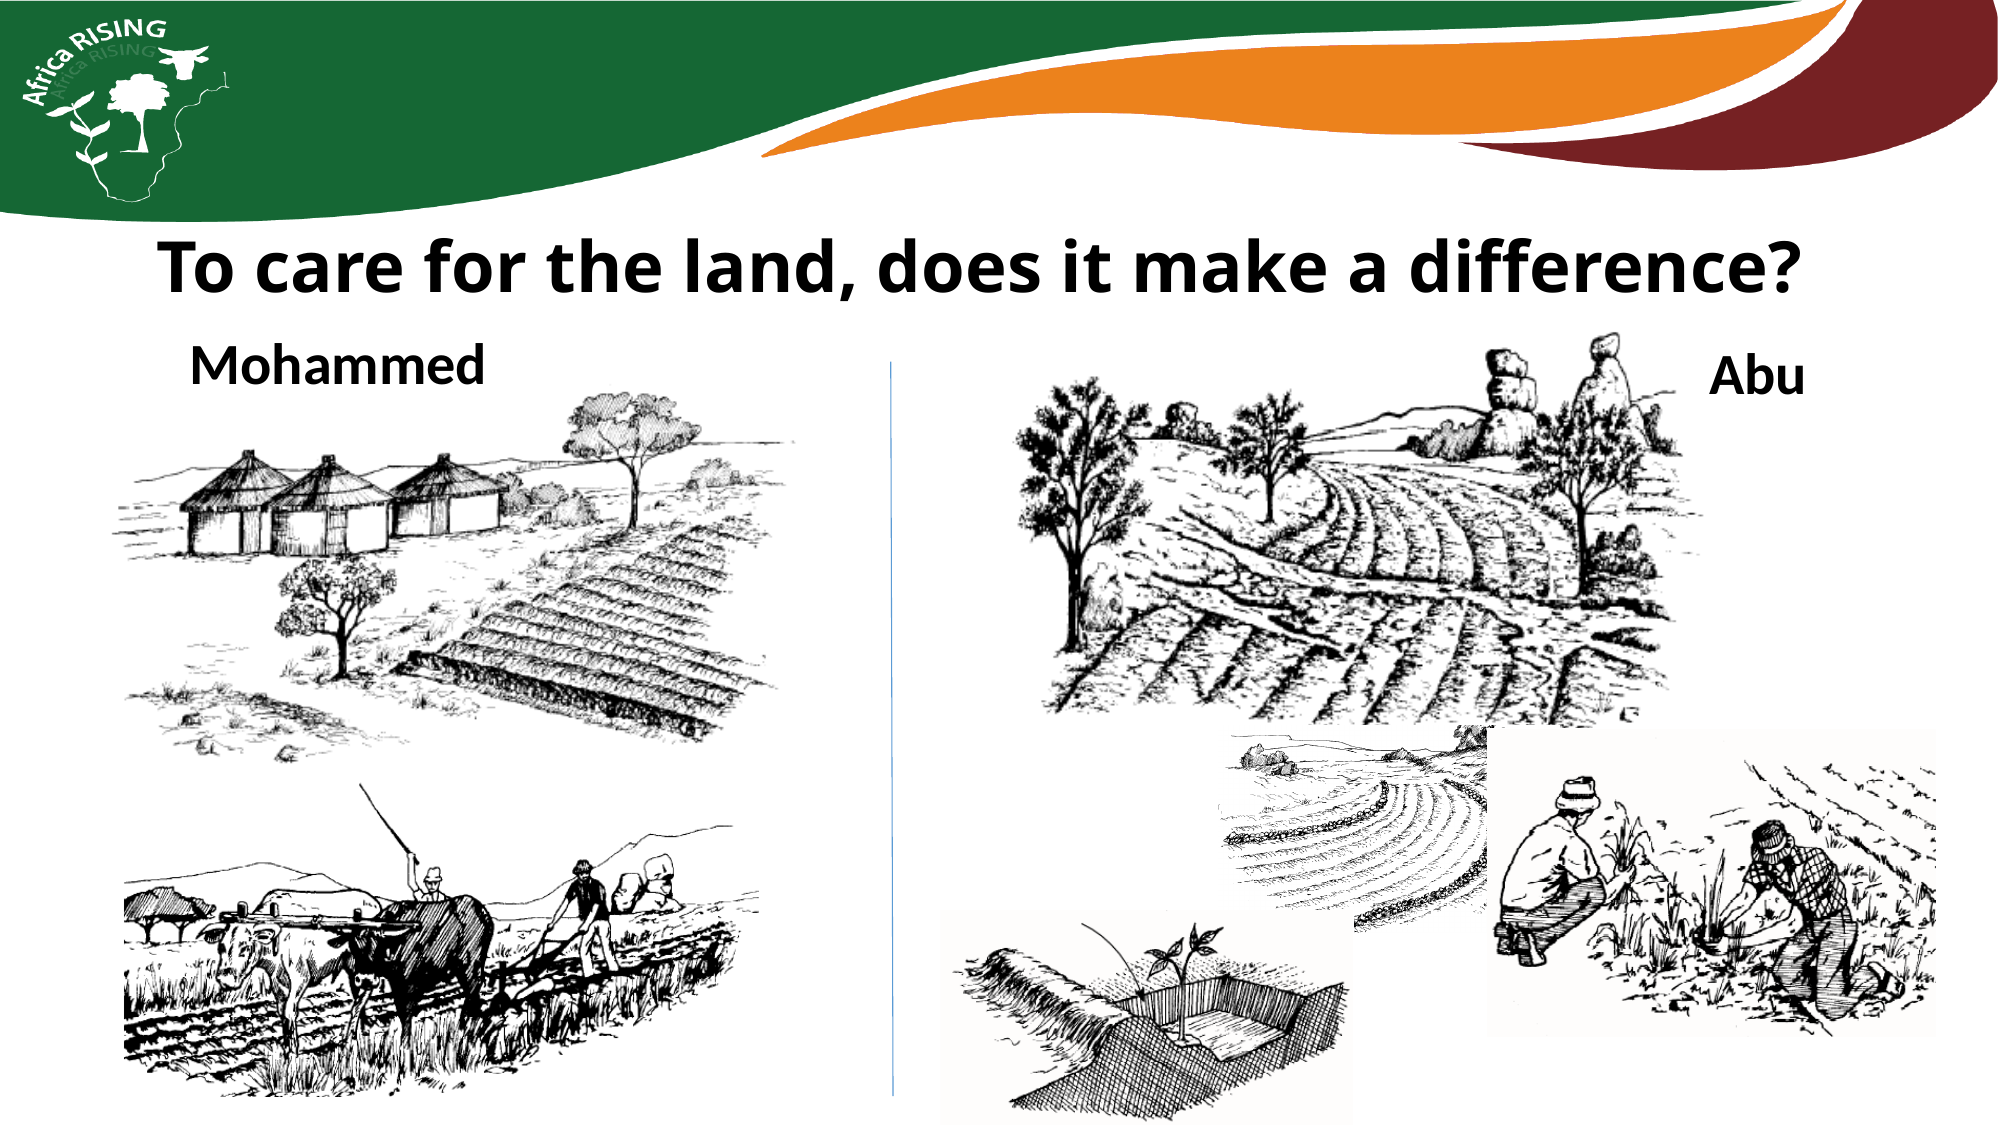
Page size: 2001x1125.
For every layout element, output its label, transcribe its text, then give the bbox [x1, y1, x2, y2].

picture [81, 375, 802, 1097]
picture [0, 0, 1998, 222]
picture [923, 319, 1936, 1125]
text_box Mohammed [174, 318, 503, 375]
text_box Abu [1712, 328, 1822, 414]
list To care for the land, does it make a difference? [122, 224, 1823, 362]
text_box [890, 361, 894, 1097]
